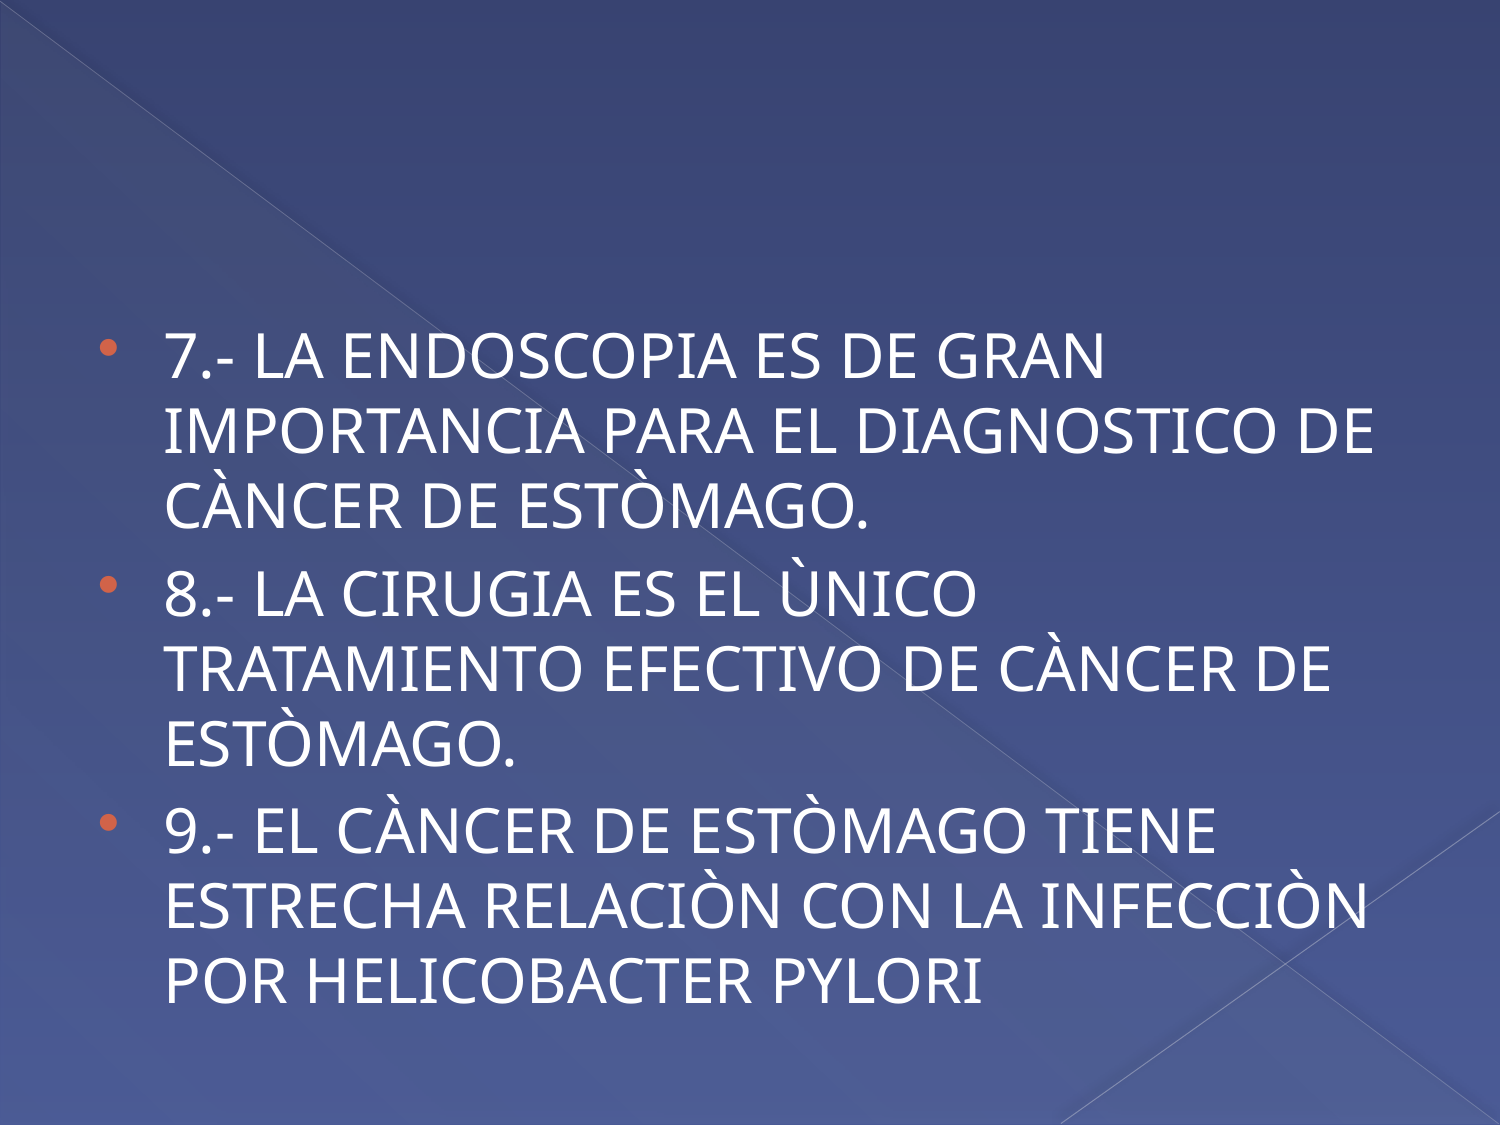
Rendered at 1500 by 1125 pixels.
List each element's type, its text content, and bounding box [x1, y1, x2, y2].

list 7.- LA ENDOSCOPIA ES DE GRAN IMPORTANCIA PARA EL DIAGNOSTICO DE CÀNCER DE ESTÒMAGO. 8.- LA CIRUGIA ES EL ÙNICO TRATAMIENTO EFECTIVO DE CÀNCER DE ESTÒMAGO. 9.- EL CÀNCER DE ESTÒMAGO TIENE ESTRECHA RELACIÒN CON LA INFECCIÒN POR HELICOBACTER PYLORI [75, 308, 1425, 1059]
